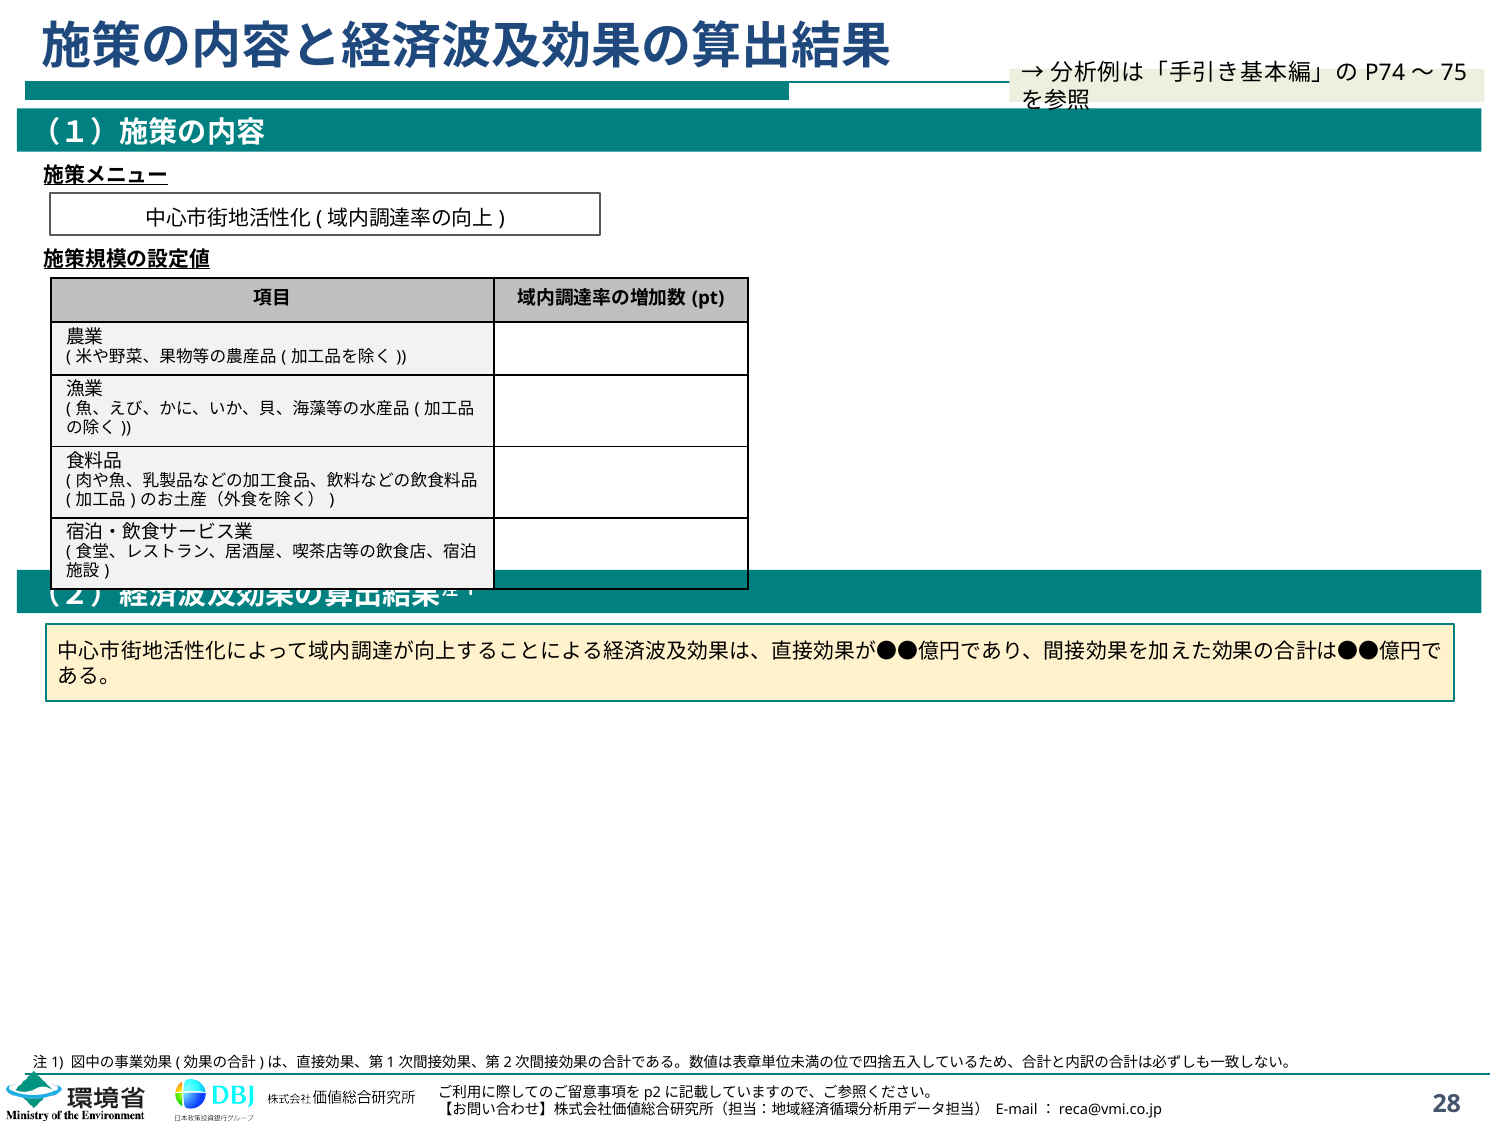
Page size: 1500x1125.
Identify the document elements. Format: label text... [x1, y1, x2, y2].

table_header 域内調達率の増加数(pt) [495, 279, 747, 321]
text_box →分析例は「手引き基本編」のP74～75を参照 [1009, 68, 1485, 102]
text_box （１）施策の内容 [16, 108, 1482, 152]
table_cell 農業 (米や野菜、果物等の農産品(加工品を除く)) [52, 323, 493, 374]
text_box 中心市街地活性化(域内調達率の向上) [50, 193, 600, 235]
table_cell [495, 323, 747, 374]
table_cell [495, 519, 747, 588]
table_cell 漁業 (魚、えび、かに、いか、貝、海藻等の水産品(加工品の除く)) [52, 376, 493, 446]
table_cell 宿泊・飲食サービス業 (食堂、レストラン、居酒屋、喫茶店等の飲食店、宿泊施設) [52, 519, 493, 588]
table_cell [495, 376, 747, 446]
table_cell [495, 447, 747, 517]
text_box （２）経済波及効果の算出結果注1 [16, 569, 1482, 614]
table_header 項目 [52, 279, 493, 321]
table_cell 食料品 (肉や魚、乳製品などの加工食品、飲料などの飲食料品(加工品)のお土産（外食を除く）) [52, 447, 493, 517]
text_box 施策メニュー [43, 161, 192, 187]
slide_number 28 [1393, 1079, 1500, 1122]
text_box 施策規模の設定値 [43, 245, 281, 271]
picture [171, 1075, 419, 1125]
title 施策の内容と経済波及効果の算出結果 [25, 0, 1355, 82]
text_box 注1) 図中の事業効果(効果の合計)は、直接効果、第1次間接効果、第2次間接効果の合計である。数値は表章単位未満の位で四捨五入しているため、合計と内訳の合計は必ずしも一致しない。 [33, 1050, 1451, 1071]
text_box 中心市街地活性化によって域内調達が向上することによる経済波及効果は、直接効果が●●億円であり、間接効果を加えた効果の合計は●●億円である。 [46, 624, 1454, 701]
picture [2, 1071, 148, 1125]
